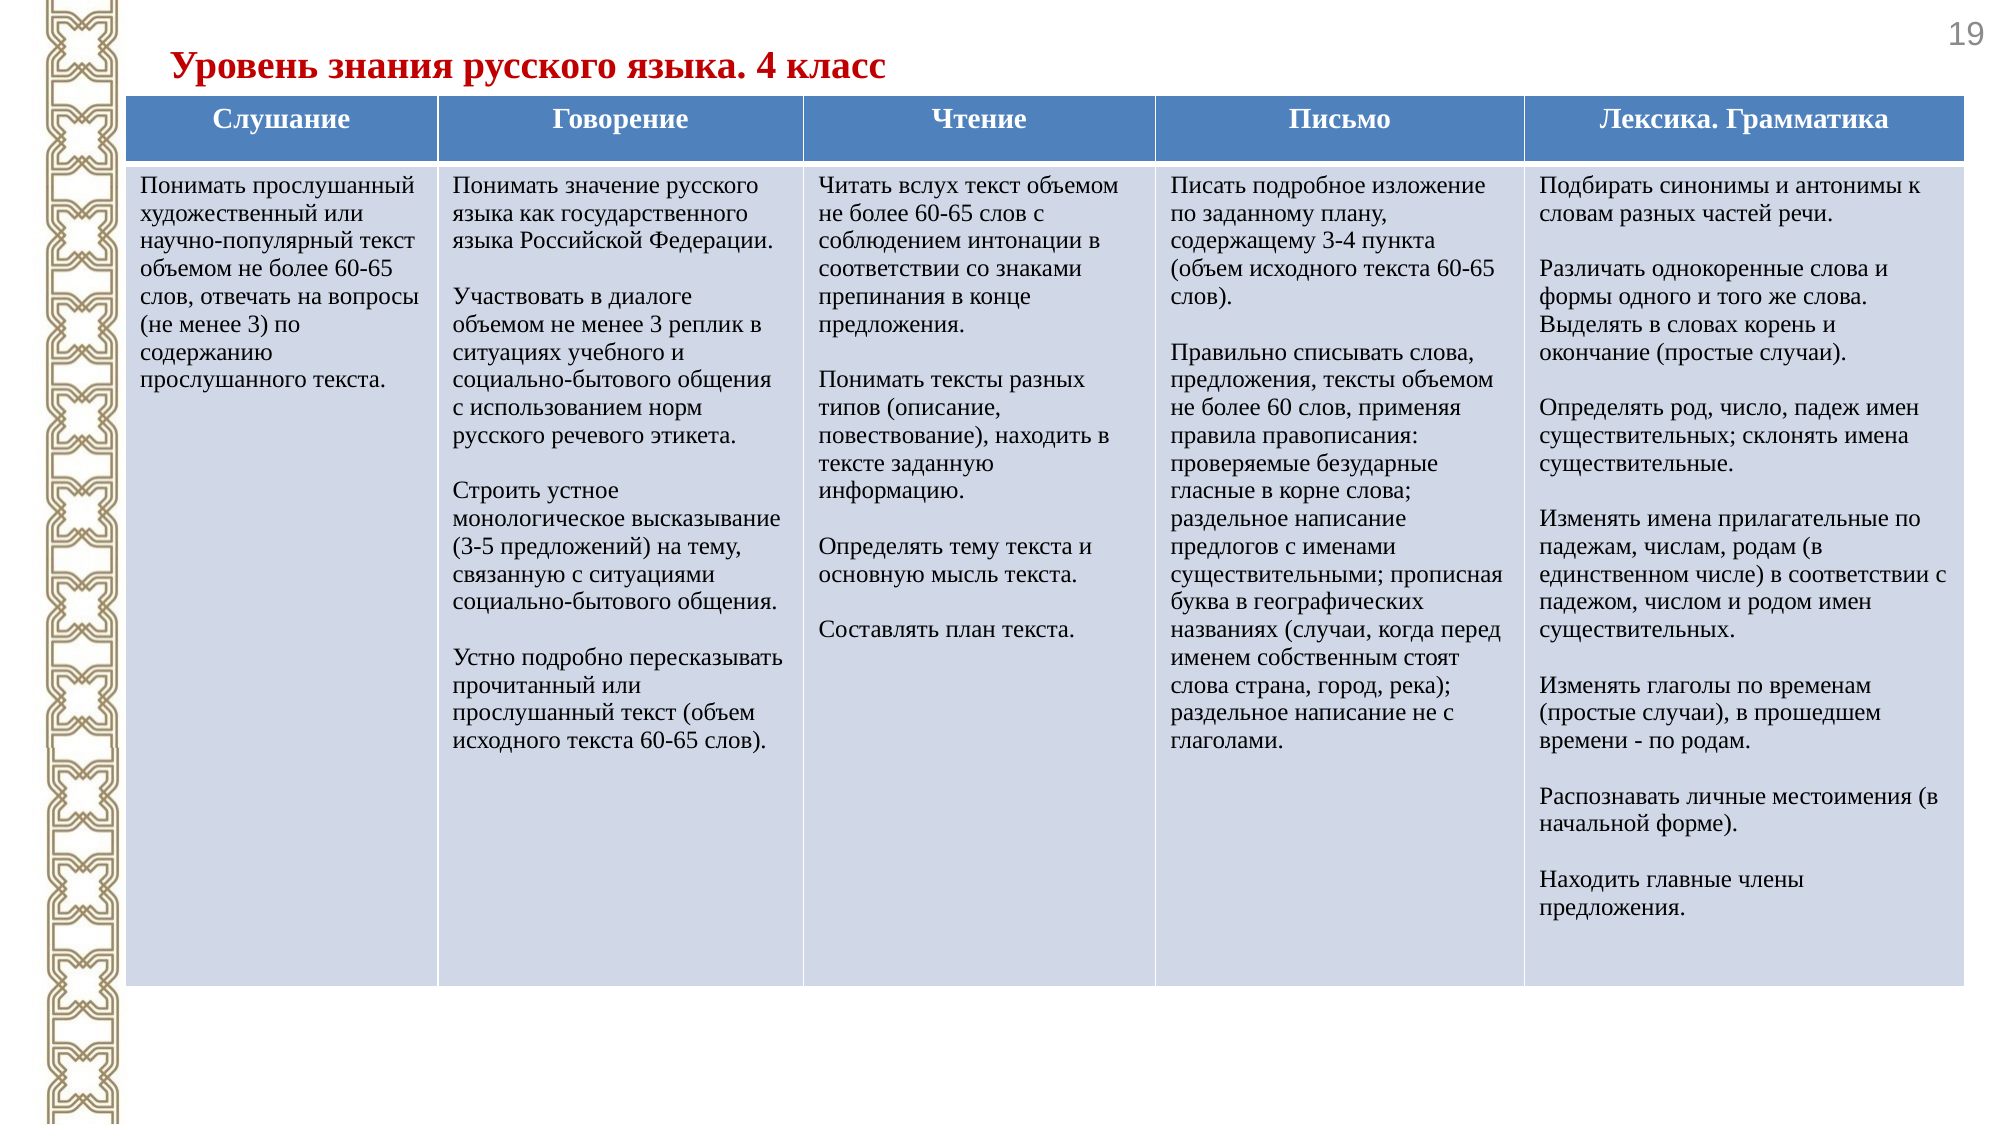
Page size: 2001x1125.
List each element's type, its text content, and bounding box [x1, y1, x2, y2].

table_header Чтение [804, 96, 1155, 161]
table_header Письмо [1156, 96, 1524, 161]
table_cell Подбирать синонимы и антонимы к словам разных частей речи. Различать однокоренные слова и формы одного и того же слова. Выделять в словах корень и окончание (простые случаи). Определять род, число, падеж имен существительных; склонять имена существительные. Изменять имена прилагательные по падежам, числам, родам (в единственном числе) в соответствии с падежом, числом и родом имен существительных. Изменять глаголы по временам (простые случаи), в прошедшем времени - по родам. Распознавать личные местоимения (в начальной форме). Находить главные члены предложения. [1525, 167, 1964, 986]
text_box Уровень знания русского языка. 4 класс [154, 32, 1139, 94]
table_cell Писать подробное изложение по заданному плану, содержащему 3-4 пункта (объем исходного текста 60-65 слов). Правильно списывать слова, предложения, тексты объемом не более 60 слов, применяя правила правописания: проверяемые безударные гласные в корне слова; раздельное написание предлогов с именами существительными; прописная буква в географических названиях (случаи, когда перед именем собственным стоят слова страна, город, река); раздельное написание не с глаголами. [1156, 167, 1524, 986]
table_header Слушание [126, 96, 437, 161]
table_header Лексика. Грамматика [1525, 96, 1964, 161]
table_cell Понимать значение русского языка как государственного языка Российской Федерации. Участвовать в диалоге объемом не менее 3 реплик в ситуациях учебного и социально-бытового общения с использованием норм русского речевого этикета. Строить устное монологическое высказывание (3-5 предложений) на тему, связанную с ситуациями социально-бытового общения. Устно подробно пересказывать прочитанный или прослушанный текст (объем исходного текста 60-65 слов). [439, 167, 803, 986]
table_cell Понимать прослушанный художественный или научно-популярный текст объемом не более 60-65 слов, отвечать на вопросы (не менее 3) по содержанию прослушанного текста. [126, 167, 437, 986]
table_header Говорение [439, 96, 803, 161]
table_cell Читать вслух текст объемом не более 60-65 слов с соблюдением интонации в соответствии со знаками препинания в конце предложения. Понимать тексты разных типов (описание, повествование), находить в тексте заданную информацию. Определять тему текста и основную мысль текста. Составлять план текста. [804, 167, 1155, 986]
picture [0, 0, 2001, 1125]
slide_number 19 [1533, 2, 2000, 63]
